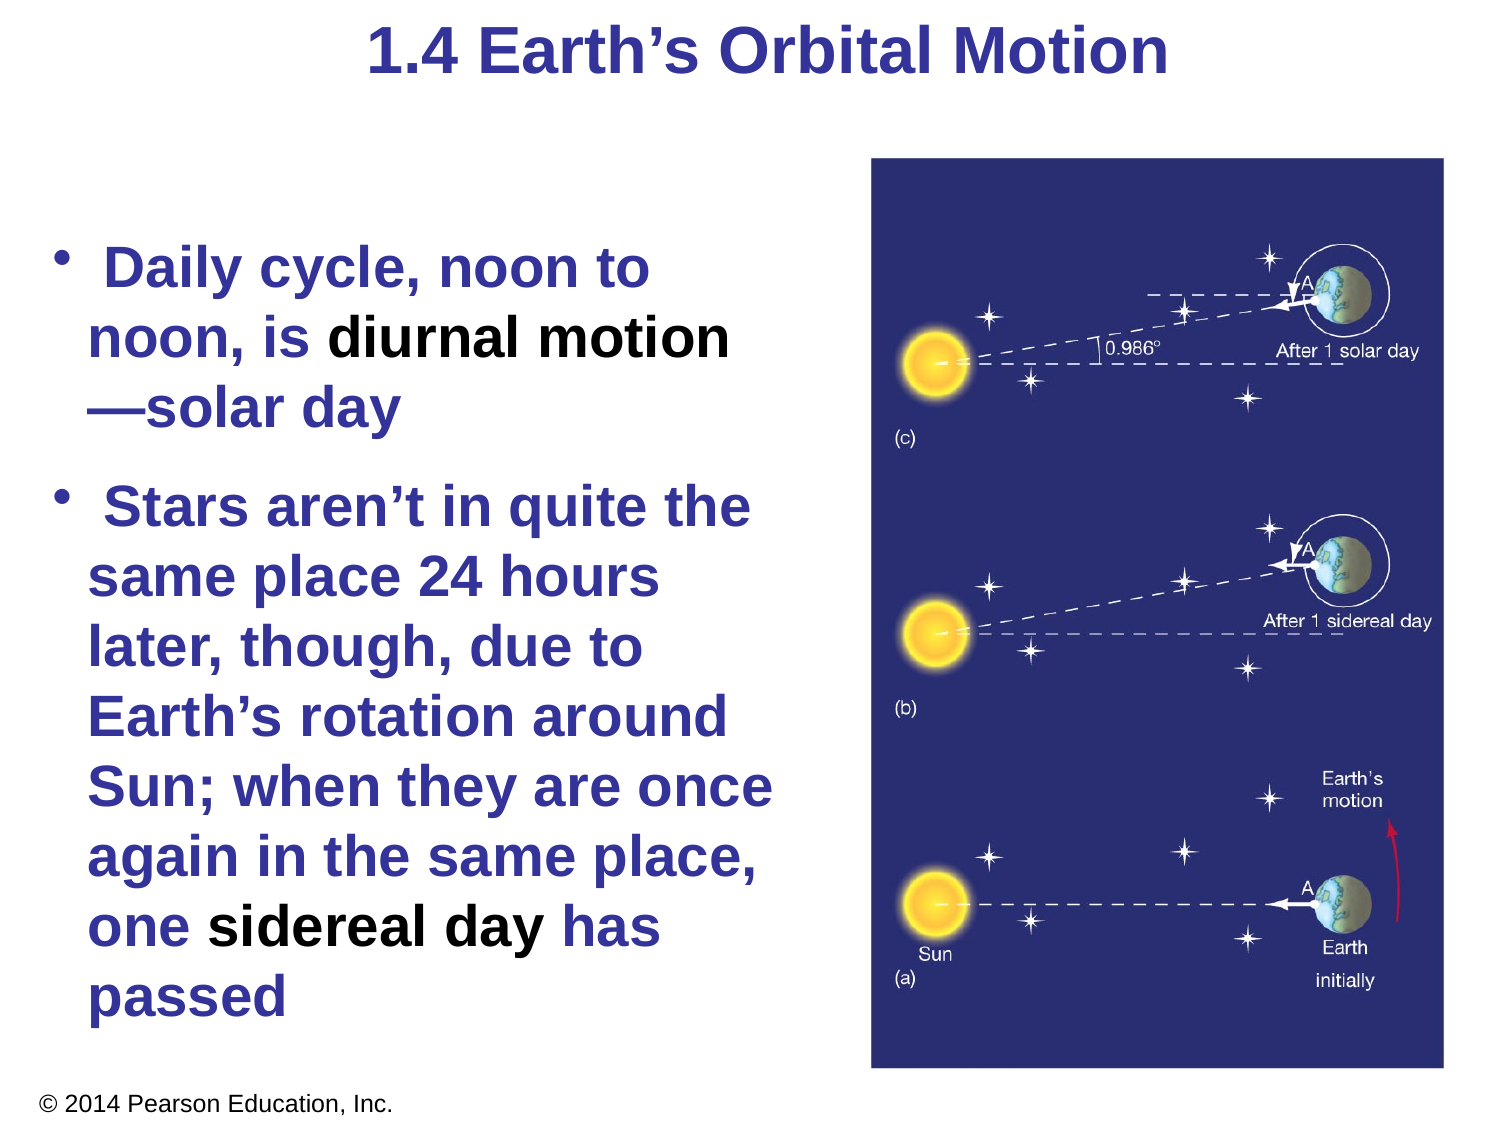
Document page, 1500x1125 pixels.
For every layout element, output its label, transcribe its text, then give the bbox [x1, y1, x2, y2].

text_box Daily cycle, noon to noon, is diurnal motion —solar day Stars aren’t in quite the same place 24 hours later, though, due to Earth’s rotation around Sun; when they are once again in the same place, one sidereal day has passed [37, 222, 800, 1036]
text_box 1.4 Earth’s Orbital Motion [87, 0, 1450, 95]
picture [862, 149, 1453, 1071]
